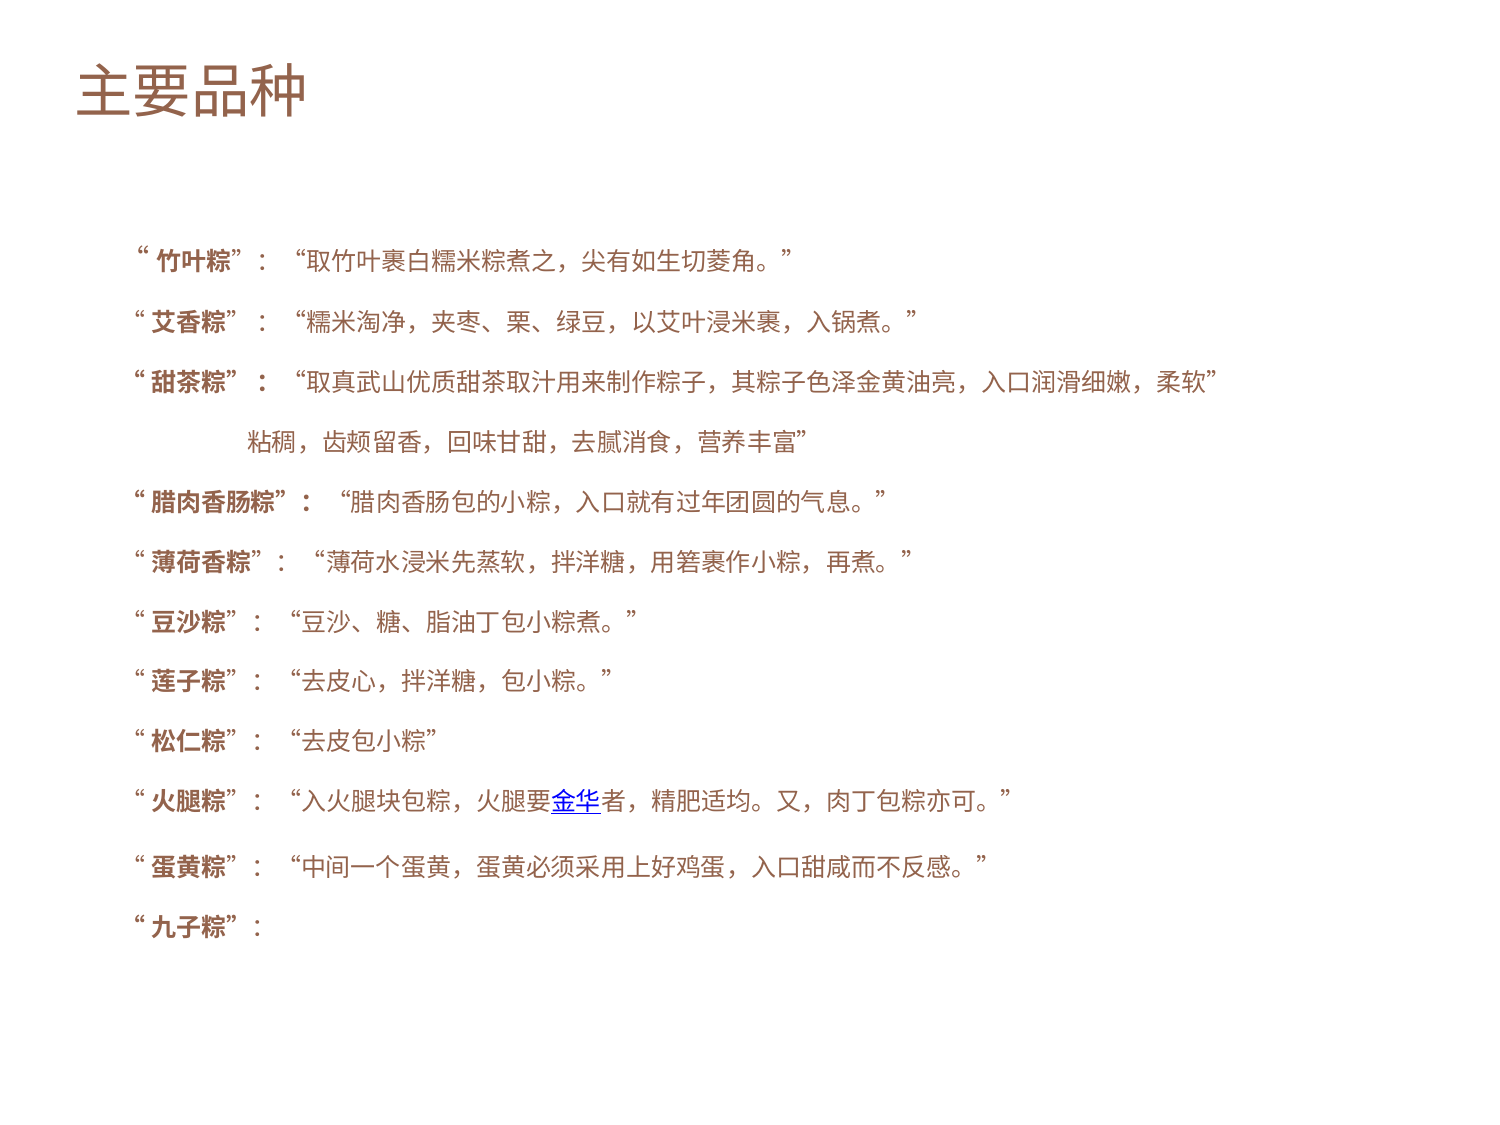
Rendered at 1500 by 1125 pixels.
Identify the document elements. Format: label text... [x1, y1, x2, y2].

text_box 主要品种 [60, 46, 323, 132]
text_box “竹叶粽”：“取竹叶裹白糯米粽煮之，尖有如生切菱角。” “艾香粽” ：“糯米淘净，夹枣、栗、绿豆，以艾叶浸米裹，入锅煮。” “甜茶粽” ：“取真武山优质甜茶取汁用来制作粽子，其粽子色泽金黄油亮，入口润滑细嫩，柔软” 粘稠，齿颊留香，回味甘甜，去腻消食，营养丰富” “腊肉香肠粽”：“腊肉香肠包的小粽，入口就有过年团圆的气息。” “薄荷香粽”：“薄荷水浸米先蒸软，拌洋糖，用箬裹作小粽，再煮。” “豆沙粽”：“豆沙、糖、脂油丁包小粽煮。” “莲子粽”：“去皮心，拌洋糖，包小粽。” “松仁粽”：“去皮包小粽” “火腿粽”：“入火腿块包粽，火腿要金华者，精肥适均。又，肉丁包粽亦可。” “蛋黄粽”：“中间一个蛋黄，蛋黄必须采用上好鸡蛋，入口甜咸而不反感。” “九子粽”： [105, 234, 1336, 979]
